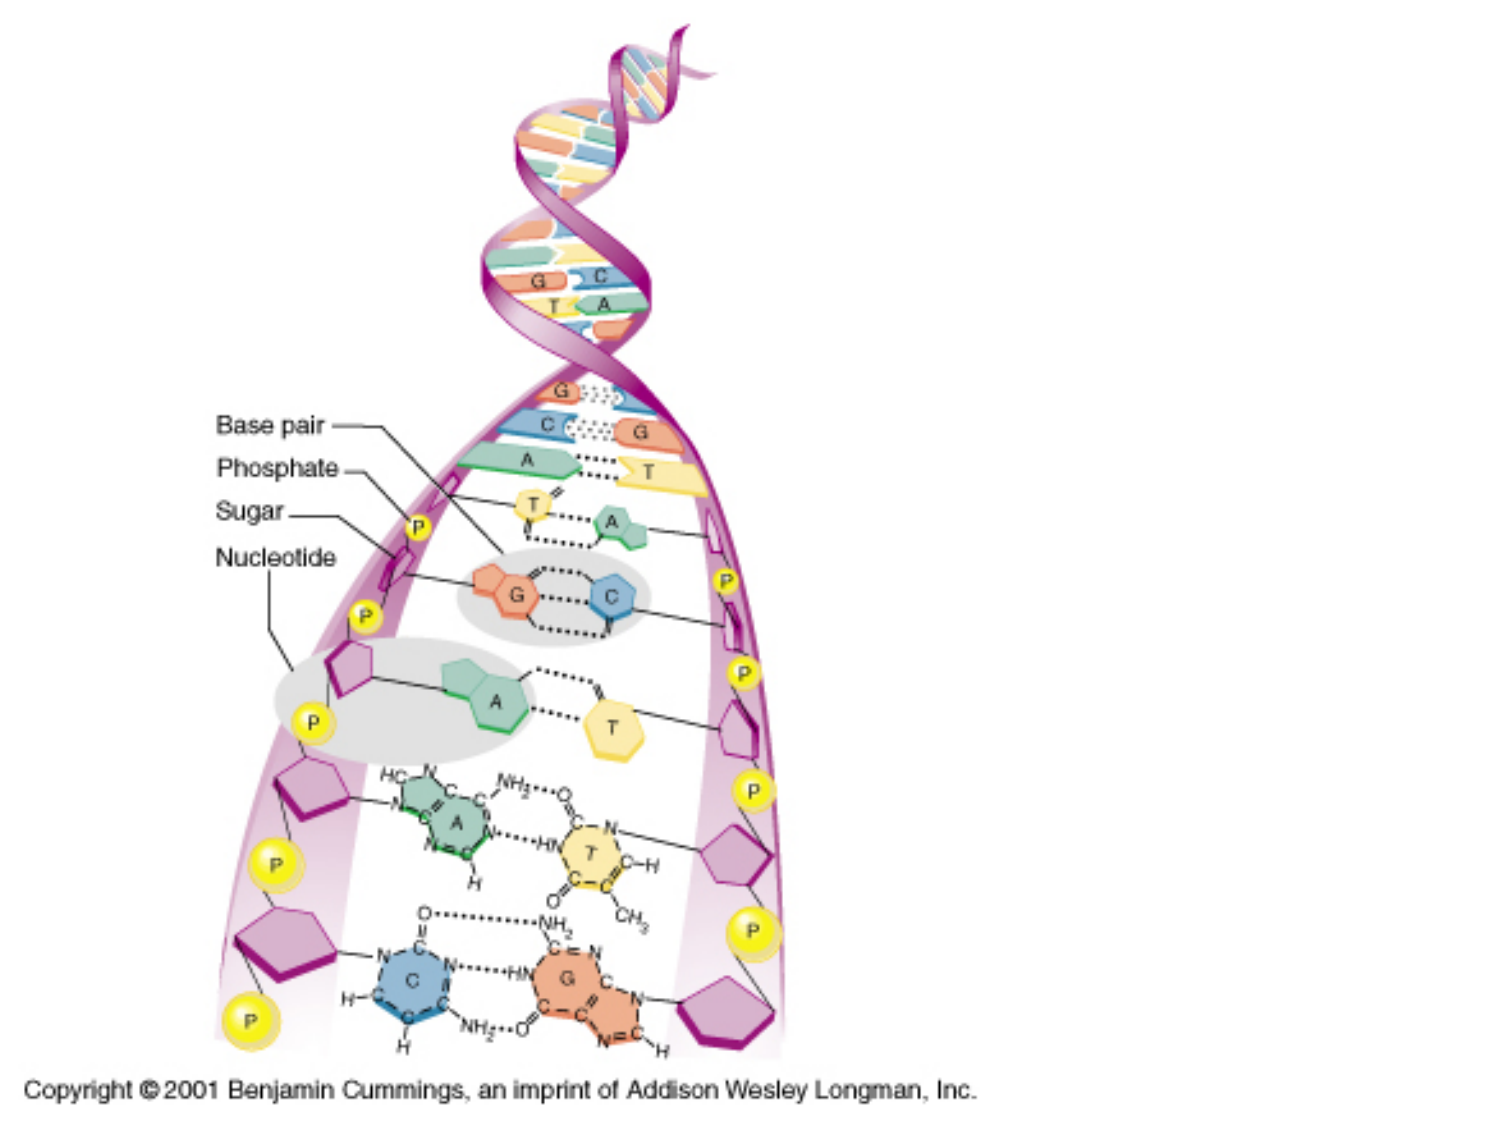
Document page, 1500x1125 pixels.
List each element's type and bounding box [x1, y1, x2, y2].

picture [0, 0, 1003, 1125]
